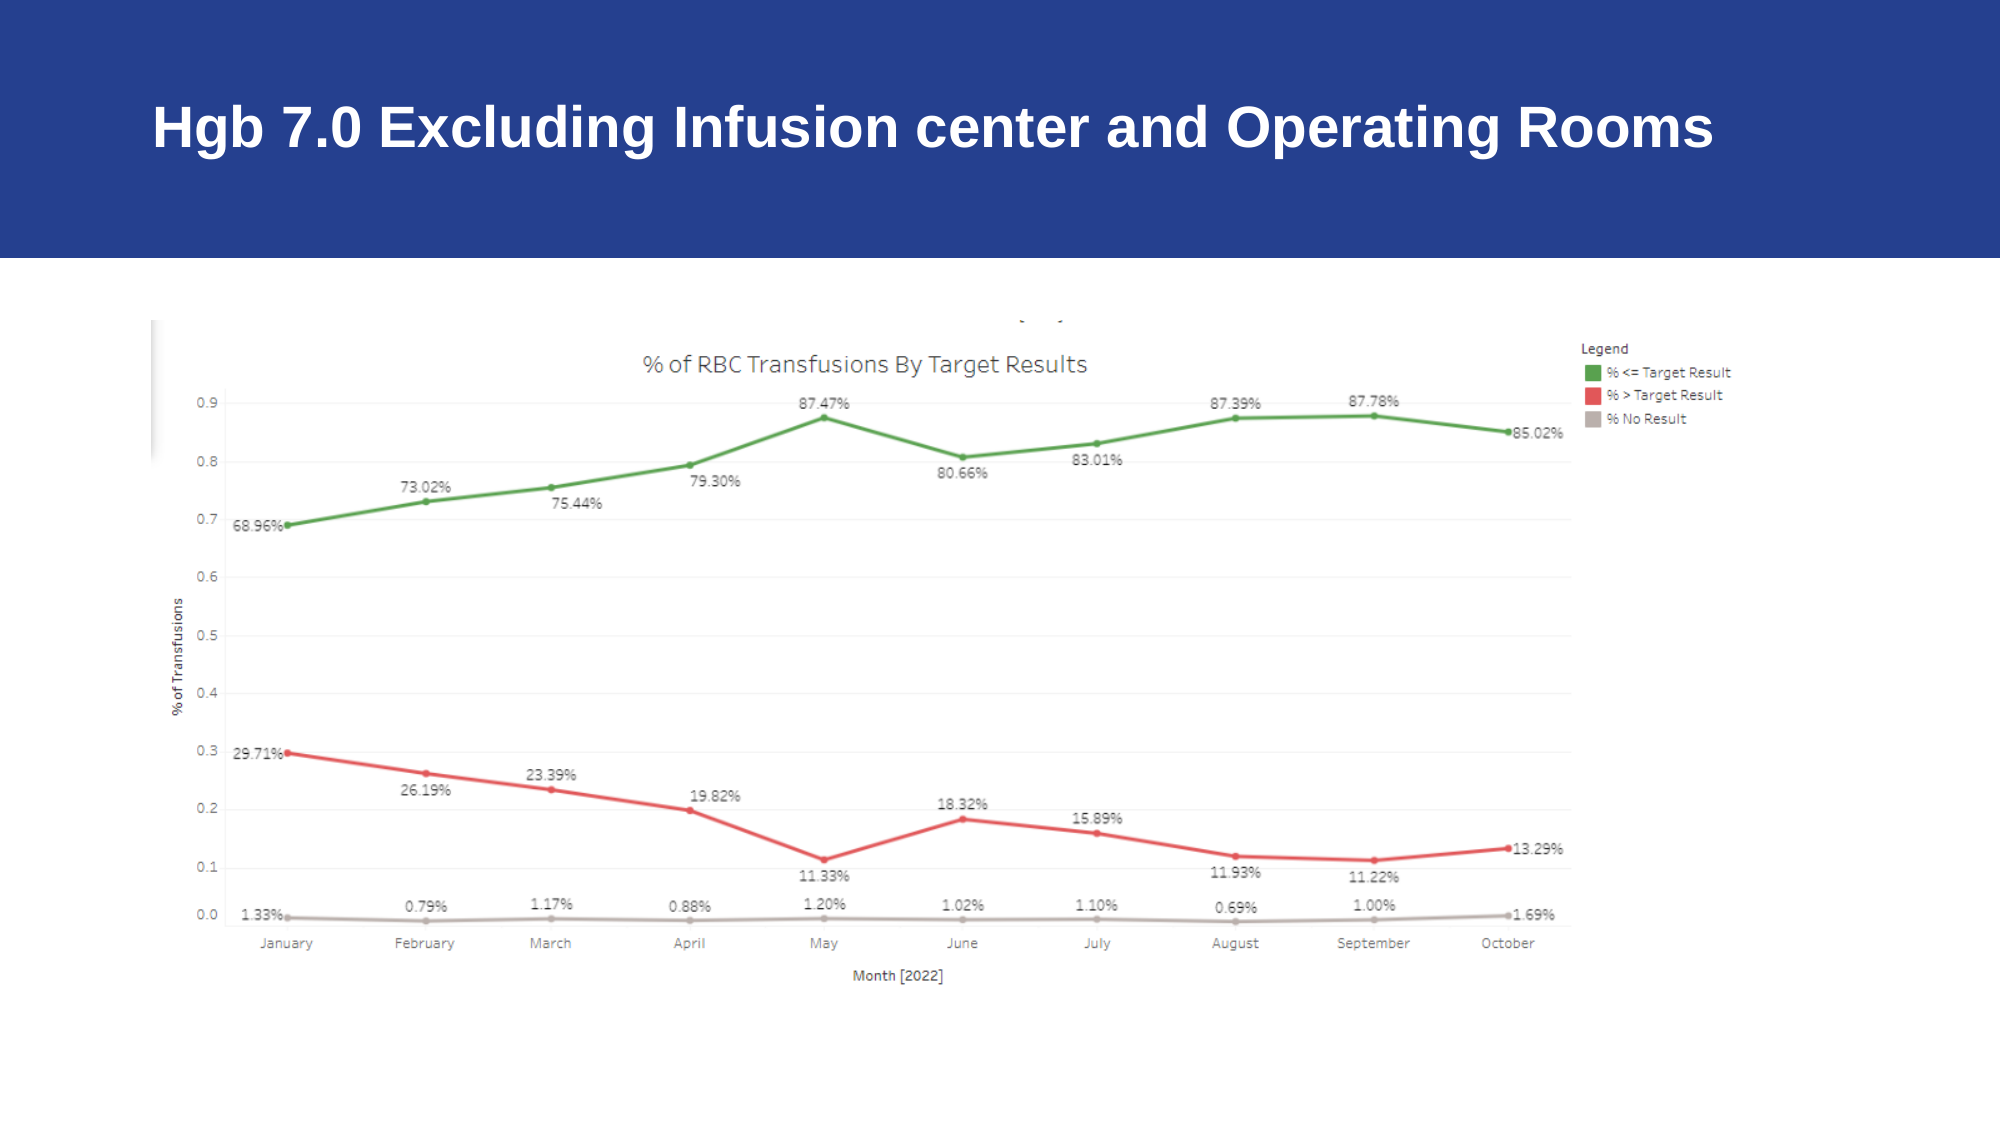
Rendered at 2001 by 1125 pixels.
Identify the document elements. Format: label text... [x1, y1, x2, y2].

title Hgb 7.0 Excluding Infusion center and Operating Rooms [137, 20, 1863, 238]
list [150, 320, 1850, 993]
